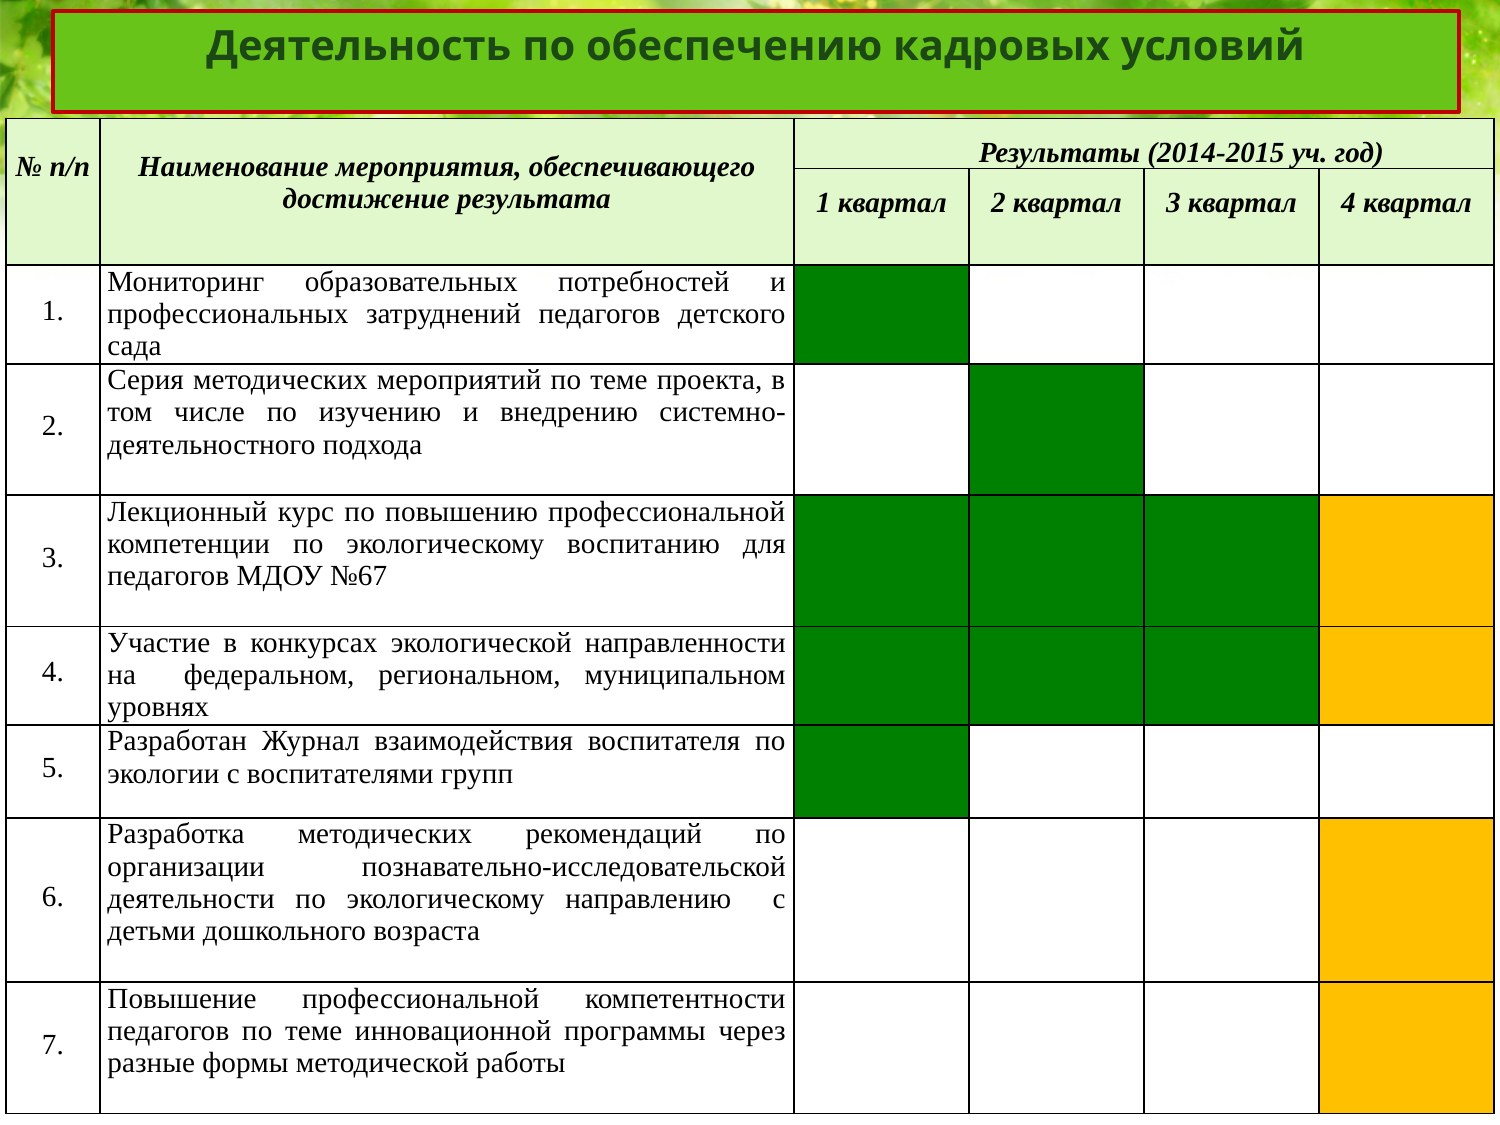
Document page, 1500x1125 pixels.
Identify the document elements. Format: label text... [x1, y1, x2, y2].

table_cell 1. [7, 266, 99, 363]
table_cell [970, 627, 1143, 724]
table_cell [1320, 726, 1493, 817]
table_cell [795, 819, 968, 981]
table_cell Лекционный курс по повышению профессиональной компетенции по экологическому воспитанию для педагогов МДОУ №67 [101, 496, 793, 626]
table_header Результаты (2014-2015 уч. год) [795, 119, 1493, 168]
table_cell 6. [7, 819, 99, 981]
table_cell 1 квартал [795, 169, 968, 264]
table_cell [1320, 496, 1493, 626]
table_cell [795, 496, 968, 626]
table_cell [970, 726, 1143, 817]
table_header Наименование мероприятия, обеспечивающего достижение результата [101, 119, 793, 264]
table_cell 2 квартал [970, 169, 1143, 264]
table_cell [1145, 365, 1318, 494]
table_cell [970, 365, 1143, 494]
text_box Деятельность по обеспечению кадровых условий [51, 9, 1461, 114]
table_cell 4 квартал [1320, 169, 1493, 264]
table_cell [795, 627, 968, 724]
table_cell Серия методических мероприятий по теме проекта, в том числе по изучению и внедрению системно-деятельностного подхода [101, 365, 793, 494]
table_cell Разработан Журнал взаимодействия воспитателя по экологии с воспитателями групп [101, 726, 793, 817]
table_cell 7. [7, 983, 99, 1113]
table_cell [795, 266, 968, 363]
table_cell [795, 726, 968, 817]
table_cell [1320, 266, 1493, 363]
table_cell Повышение профессиональной компетентности педагогов по теме инновационной программы через разные формы методической работы [101, 983, 793, 1113]
table_cell [970, 496, 1143, 626]
table_cell 5. [7, 726, 99, 817]
table_cell [970, 266, 1143, 363]
table_cell Участие в конкурсах экологической направленности на федеральном, региональном, муниципальном уровнях [101, 627, 793, 724]
table_cell 3. [7, 496, 99, 626]
table_cell [1145, 496, 1318, 626]
table_cell 3 квартал [1145, 169, 1318, 264]
table_cell [1145, 627, 1318, 724]
table_cell Разработка методических рекомендаций по организации познавательно-исследовательской деятельности по экологическому направлению с детьми дошкольного возраста [101, 819, 793, 981]
table_cell [795, 983, 968, 1113]
table_cell 4. [7, 627, 99, 724]
table_cell [1145, 819, 1318, 981]
table_cell [1320, 983, 1493, 1113]
table_cell Мониторинг образовательных потребностей и профессиональных затруднений педагогов детского сада [101, 266, 793, 363]
table_cell [970, 819, 1143, 981]
table_cell 2. [7, 365, 99, 494]
table_cell [1320, 627, 1493, 724]
picture [0, 0, 1500, 1125]
table_cell [970, 983, 1143, 1113]
table_cell [1145, 266, 1318, 363]
table_cell [1320, 365, 1493, 494]
table_header № п/п [7, 119, 99, 264]
table_cell [1320, 819, 1493, 981]
table_cell [1145, 726, 1318, 817]
table_cell [795, 365, 968, 494]
table_cell [1145, 983, 1318, 1113]
